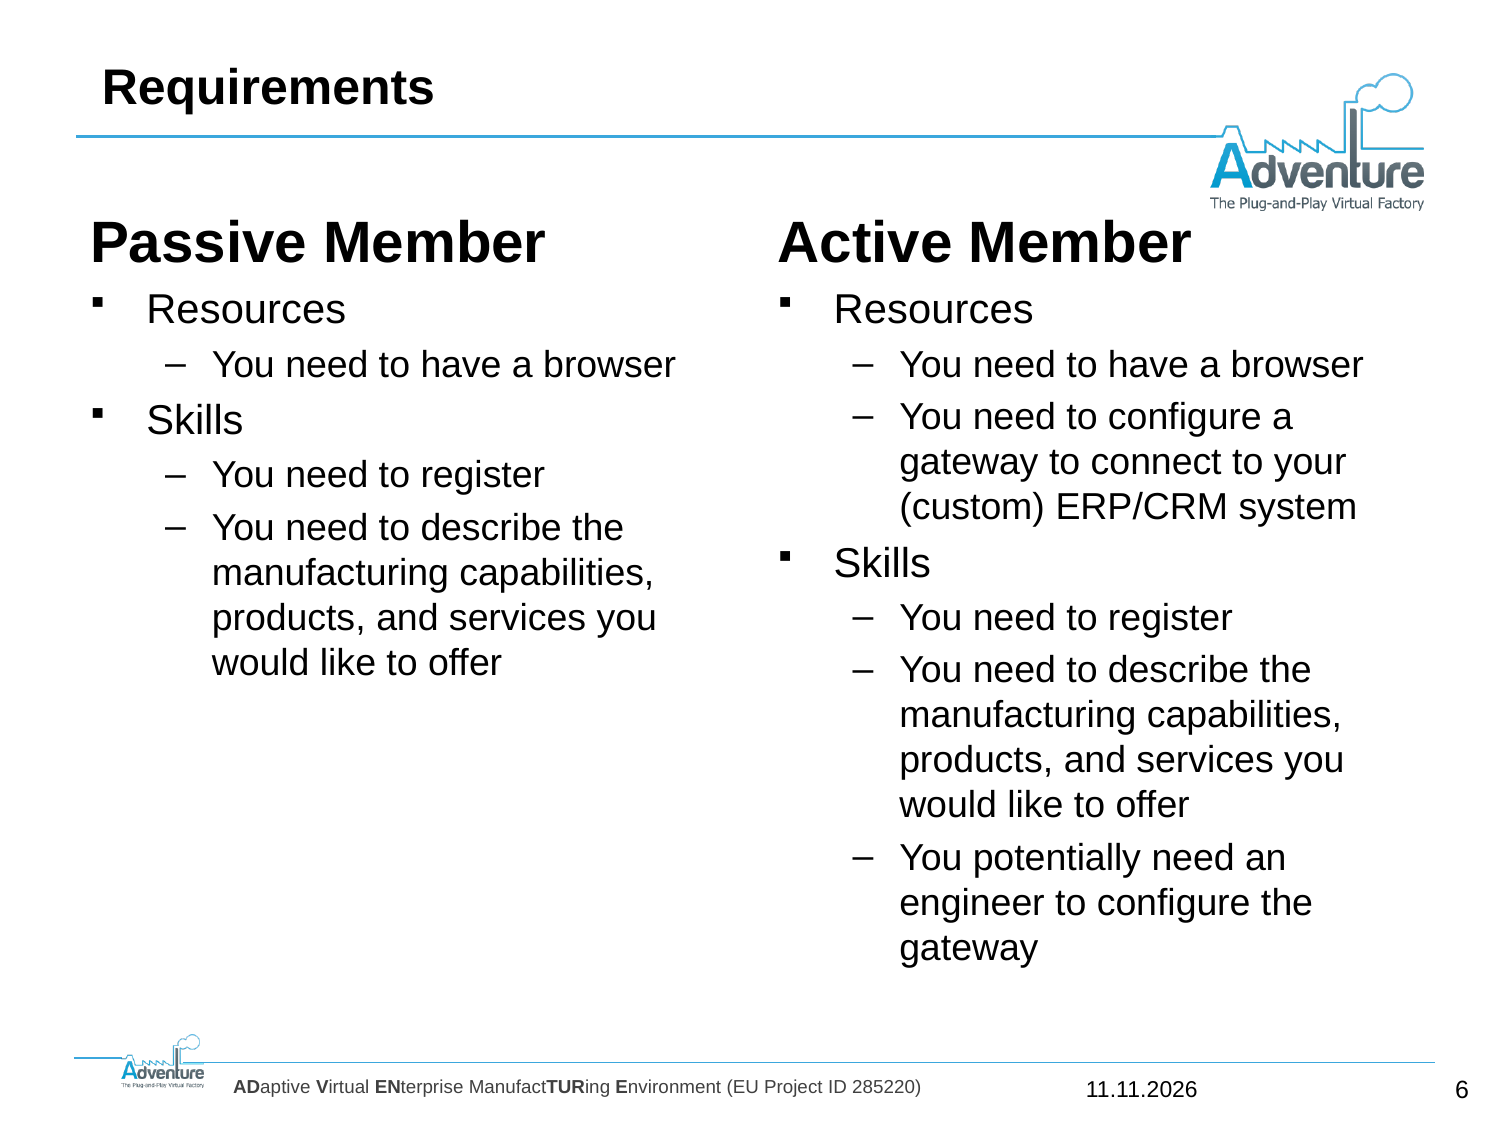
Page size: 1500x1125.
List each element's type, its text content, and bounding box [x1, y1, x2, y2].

title Requirements [86, 30, 1341, 138]
picture [1210, 73, 1424, 196]
list Passive Member Resources You need to have a browser Skills You need to register You need to describe the manufacturing capabilities, products, and services you would like to offer [75, 196, 738, 1035]
list Active Member Resources You need to have a browser You need to configure a gateway to connect to your (custom) ERP/CRM system Skills You need to register You need to describe the manufacturing capabilities, products, and services you would like to offer You potentially need an engineer to configure the gateway [762, 196, 1425, 1035]
picture [121, 1035, 204, 1088]
